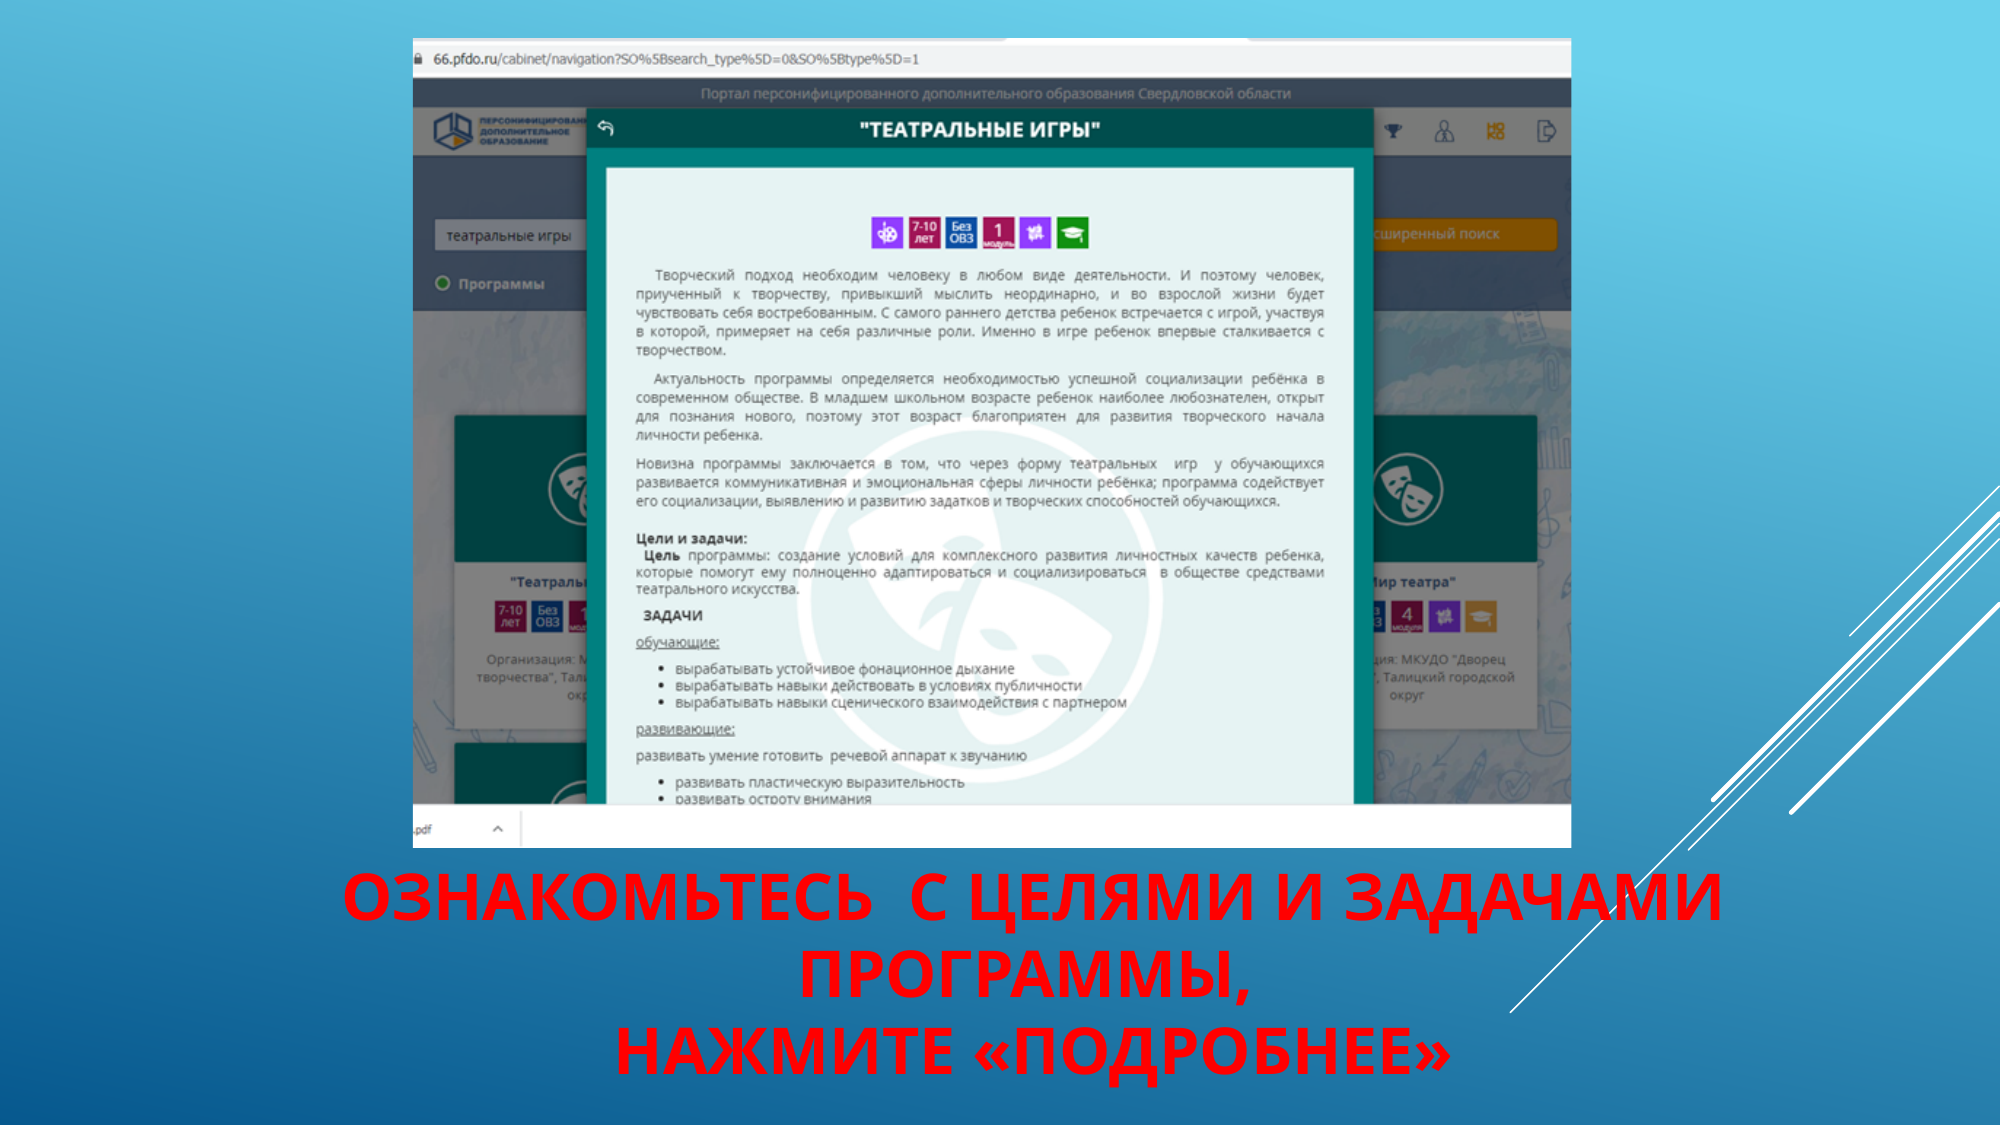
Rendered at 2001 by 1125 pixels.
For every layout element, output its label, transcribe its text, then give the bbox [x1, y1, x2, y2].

title Ознакомьтесь с целями и задачами программы, нажмите «подробнее» [124, 848, 1943, 1096]
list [412, 38, 1572, 849]
